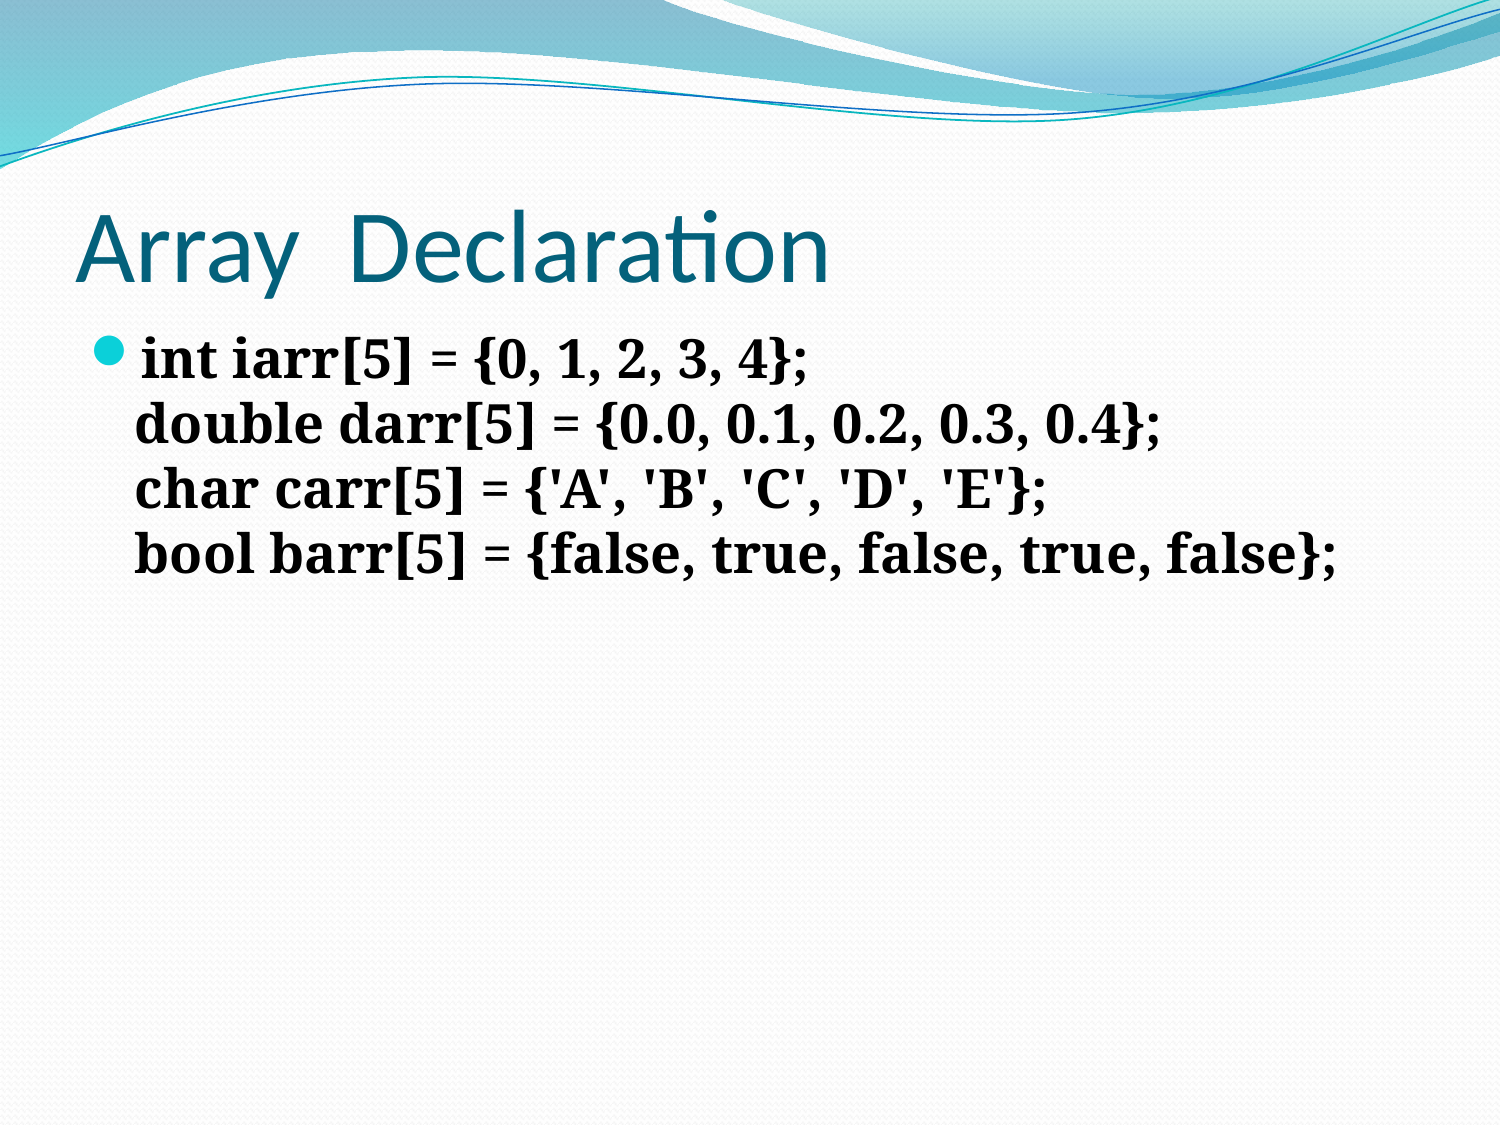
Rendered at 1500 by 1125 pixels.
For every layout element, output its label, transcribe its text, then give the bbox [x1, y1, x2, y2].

title Array Declaration [75, 115, 1425, 303]
list int iarr[5] = {0, 1, 2, 3, 4}; double darr[5] = {0.0, 0.1, 0.2, 0.3, 0.4}; char carr[5] = {'A', 'B', 'C', 'D', 'E'}; bool barr[5] = {false, true, false, true, false}; [75, 317, 1425, 1038]
